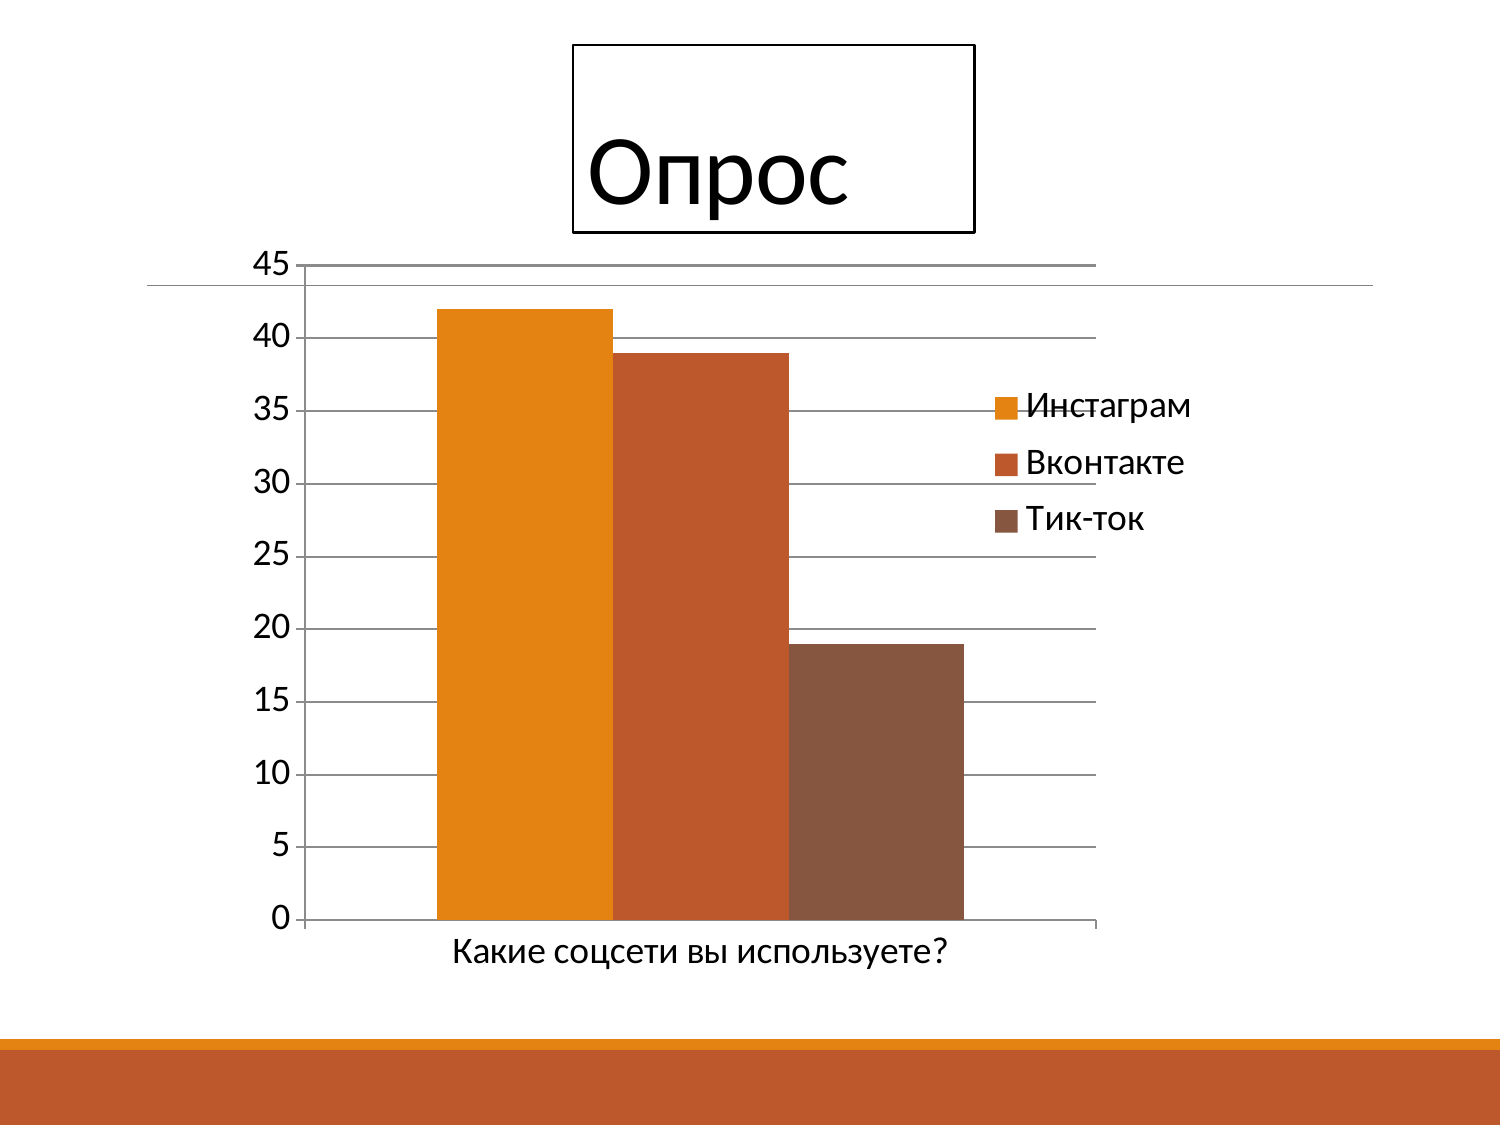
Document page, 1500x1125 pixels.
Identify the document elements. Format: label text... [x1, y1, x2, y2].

chart [229, 231, 1353, 989]
title Опрос [572, 44, 976, 228]
